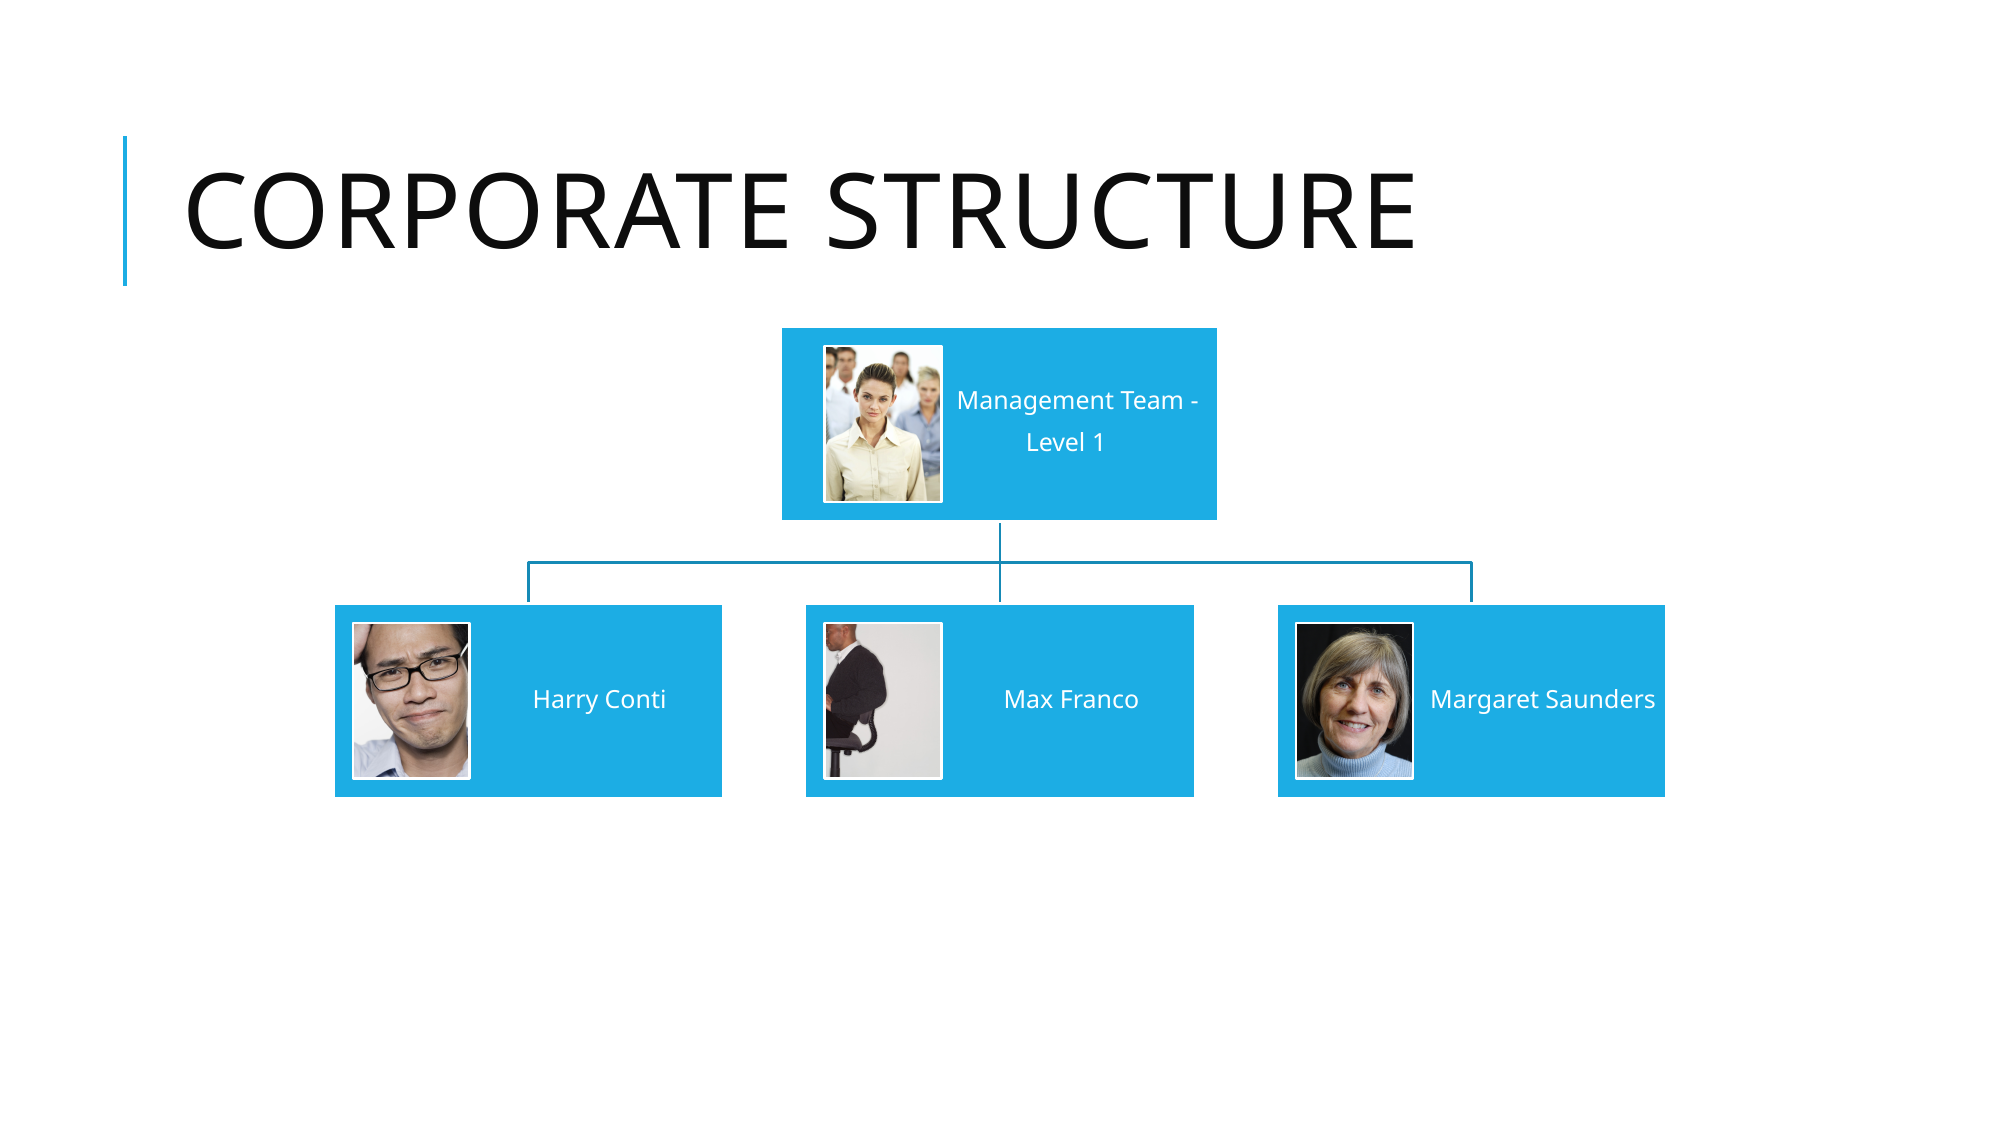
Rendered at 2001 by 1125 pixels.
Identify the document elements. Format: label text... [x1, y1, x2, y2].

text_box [332, 117, 1667, 1008]
title Corporate Structure [168, 96, 1763, 342]
